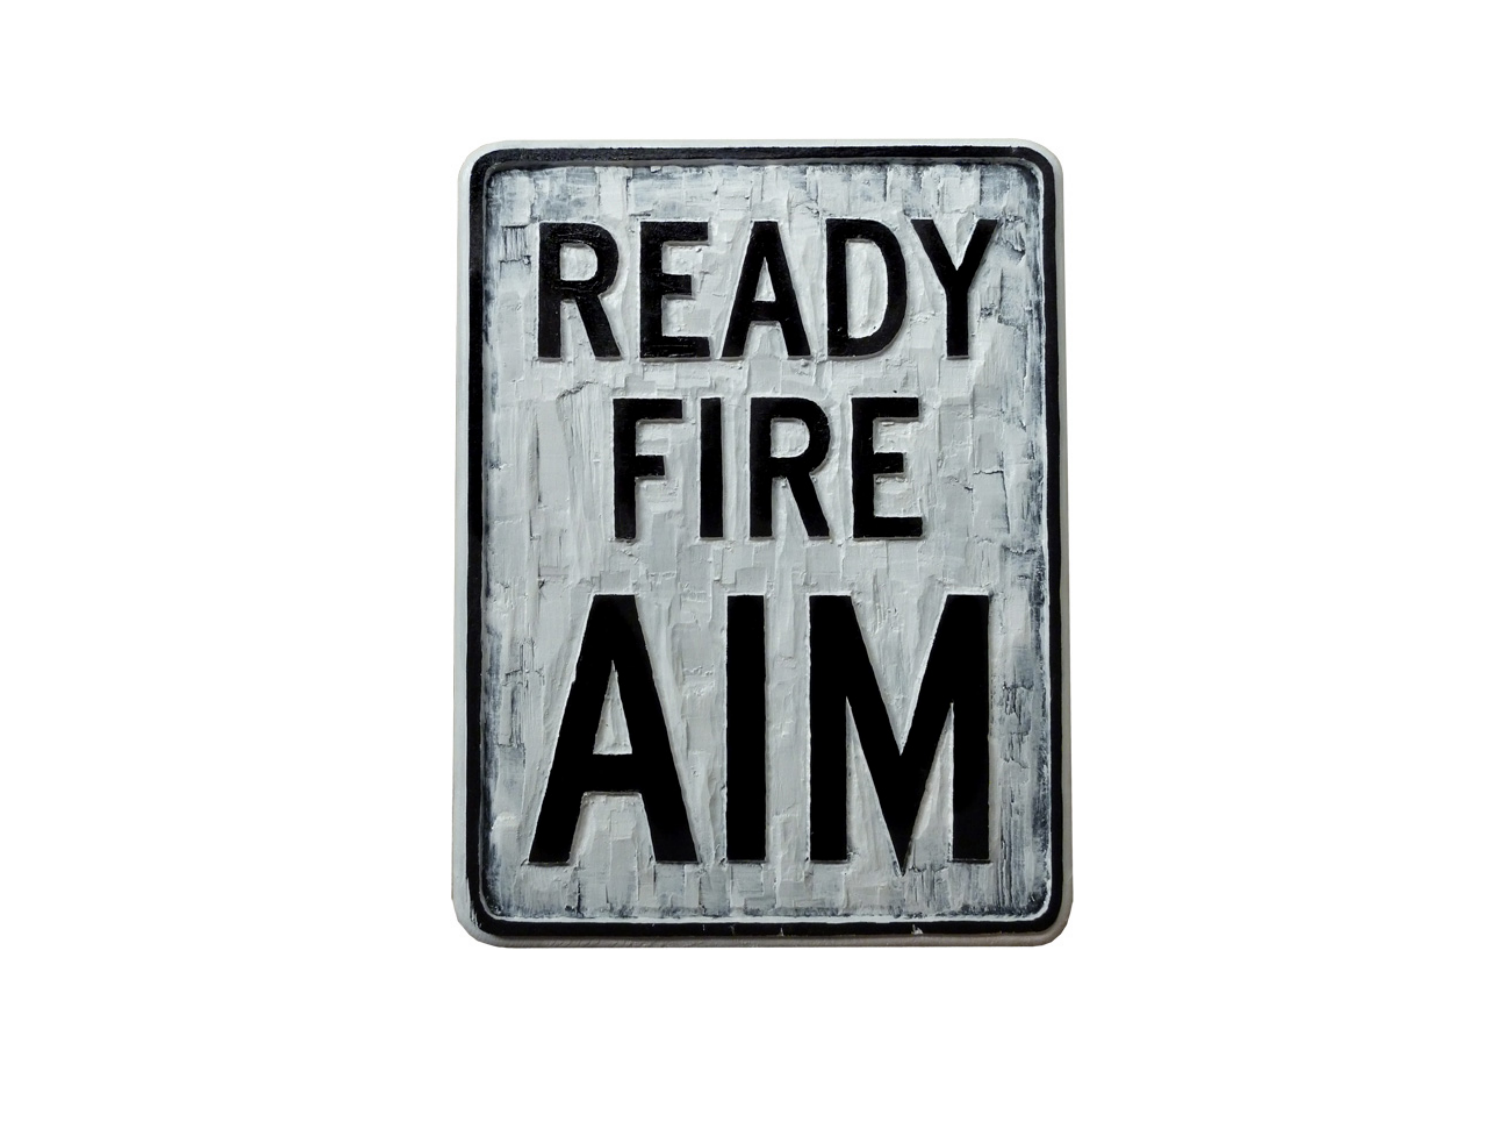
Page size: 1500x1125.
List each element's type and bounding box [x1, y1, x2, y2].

picture [449, 137, 1076, 951]
